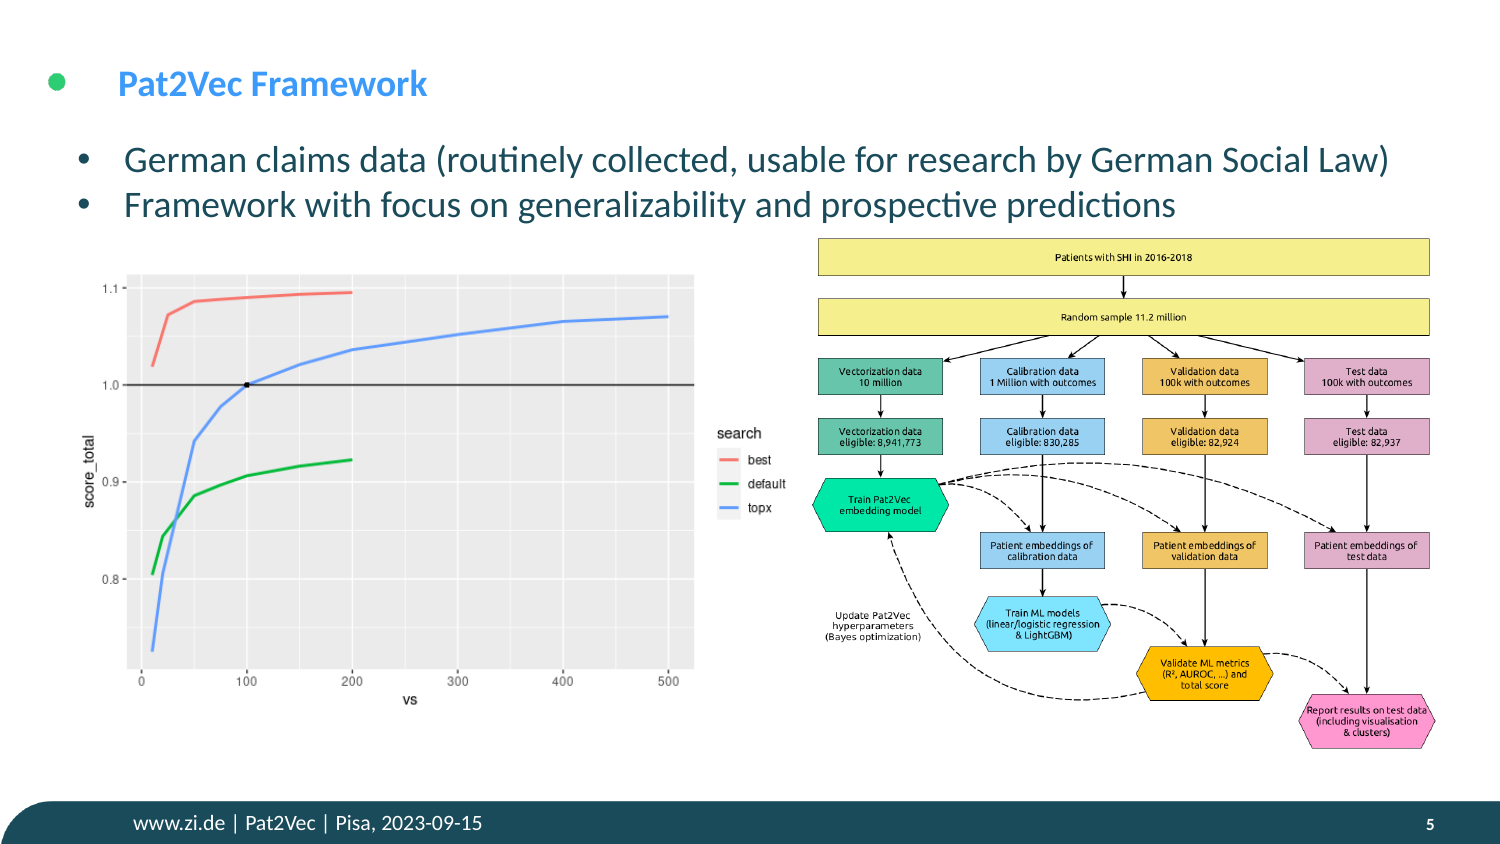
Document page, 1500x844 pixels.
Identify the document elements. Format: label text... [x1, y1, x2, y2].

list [774, 236, 1473, 750]
footer www.zi.de | Pat2Vec | Pisa, 2023-09-15 [118, 798, 625, 844]
title Pat2Vec Framework [118, 59, 1430, 128]
picture [0, 0, 1500, 844]
text_box German claims data (routinely collected, usable for research by German Social Law) Framework with focus on generalizability and prospective predictions [62, 128, 1463, 233]
